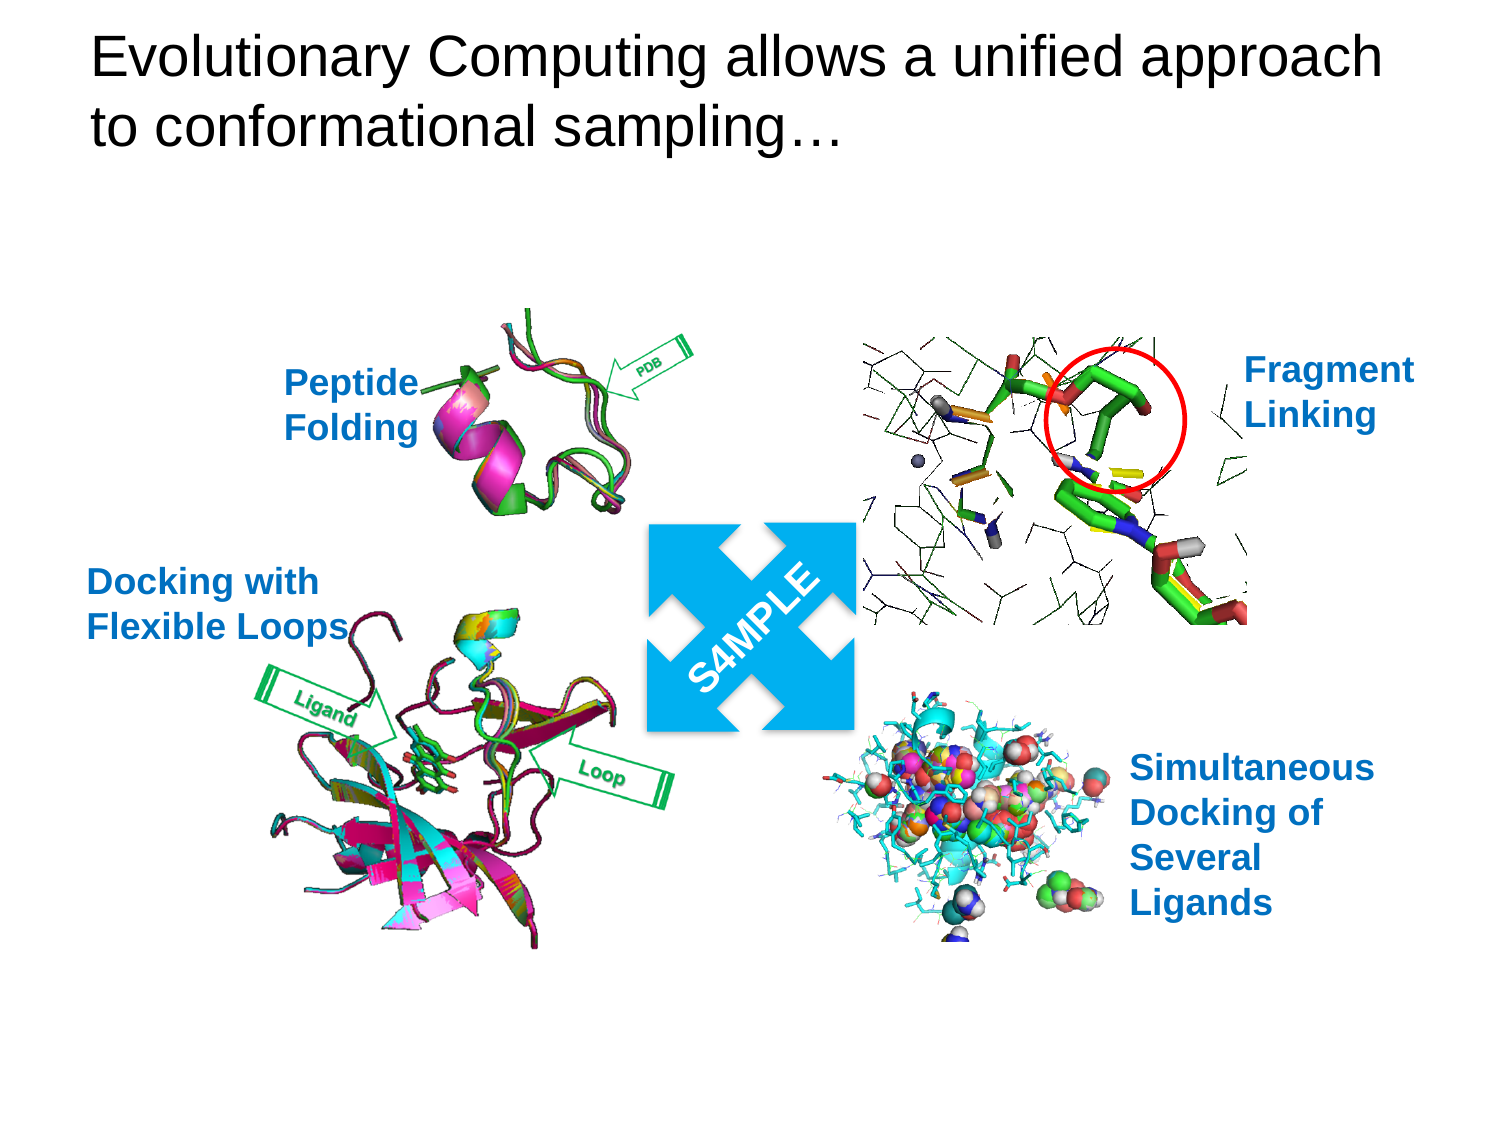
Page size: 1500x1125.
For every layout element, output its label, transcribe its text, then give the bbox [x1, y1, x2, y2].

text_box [268, 308, 694, 525]
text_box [809, 685, 1425, 943]
text_box S4MPLE [648, 522, 857, 732]
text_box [863, 337, 1447, 625]
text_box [71, 549, 676, 953]
title Evolutionary Computing allows a unified approach to conformational sampling… [75, 6, 1425, 170]
